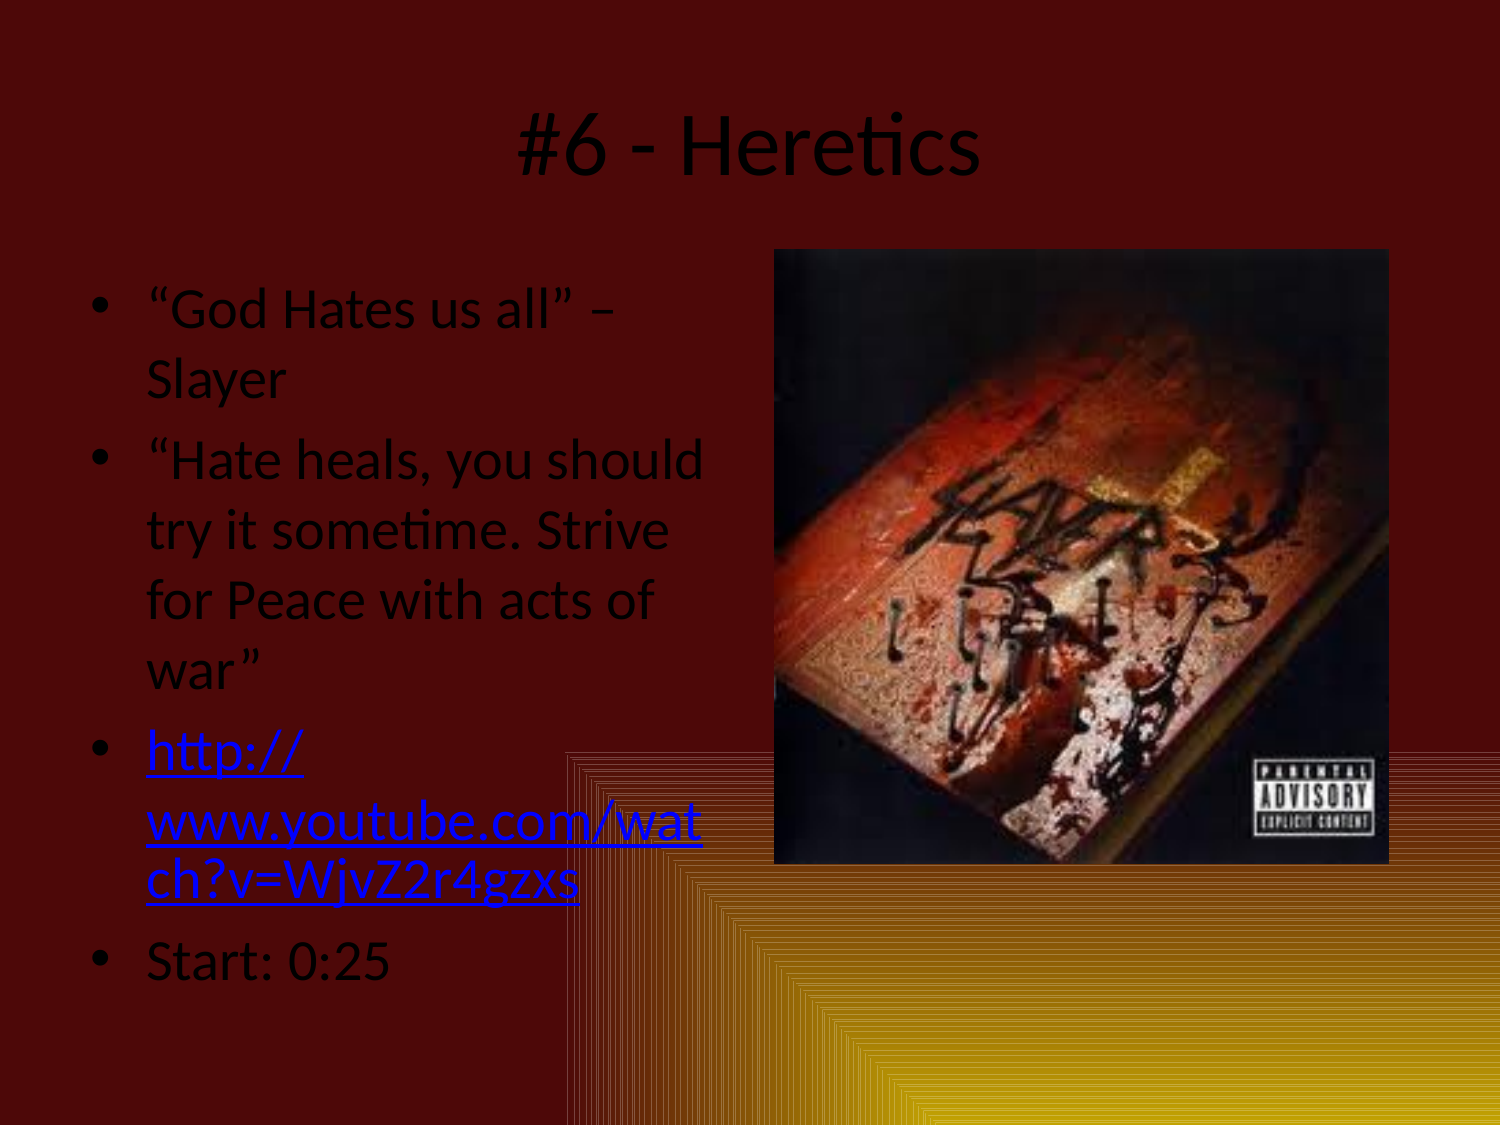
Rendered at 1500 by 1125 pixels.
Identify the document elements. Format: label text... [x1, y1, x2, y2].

picture [774, 249, 1390, 865]
list “God Hates us all” – Slayer “Hate heals, you should try it sometime. Strive for Peace with acts of war” http://www.youtube.com/watch?v=WjvZ2r4gzxs Start: 0:25 [75, 262, 738, 1038]
title #6 - Heretics [75, 45, 1425, 233]
